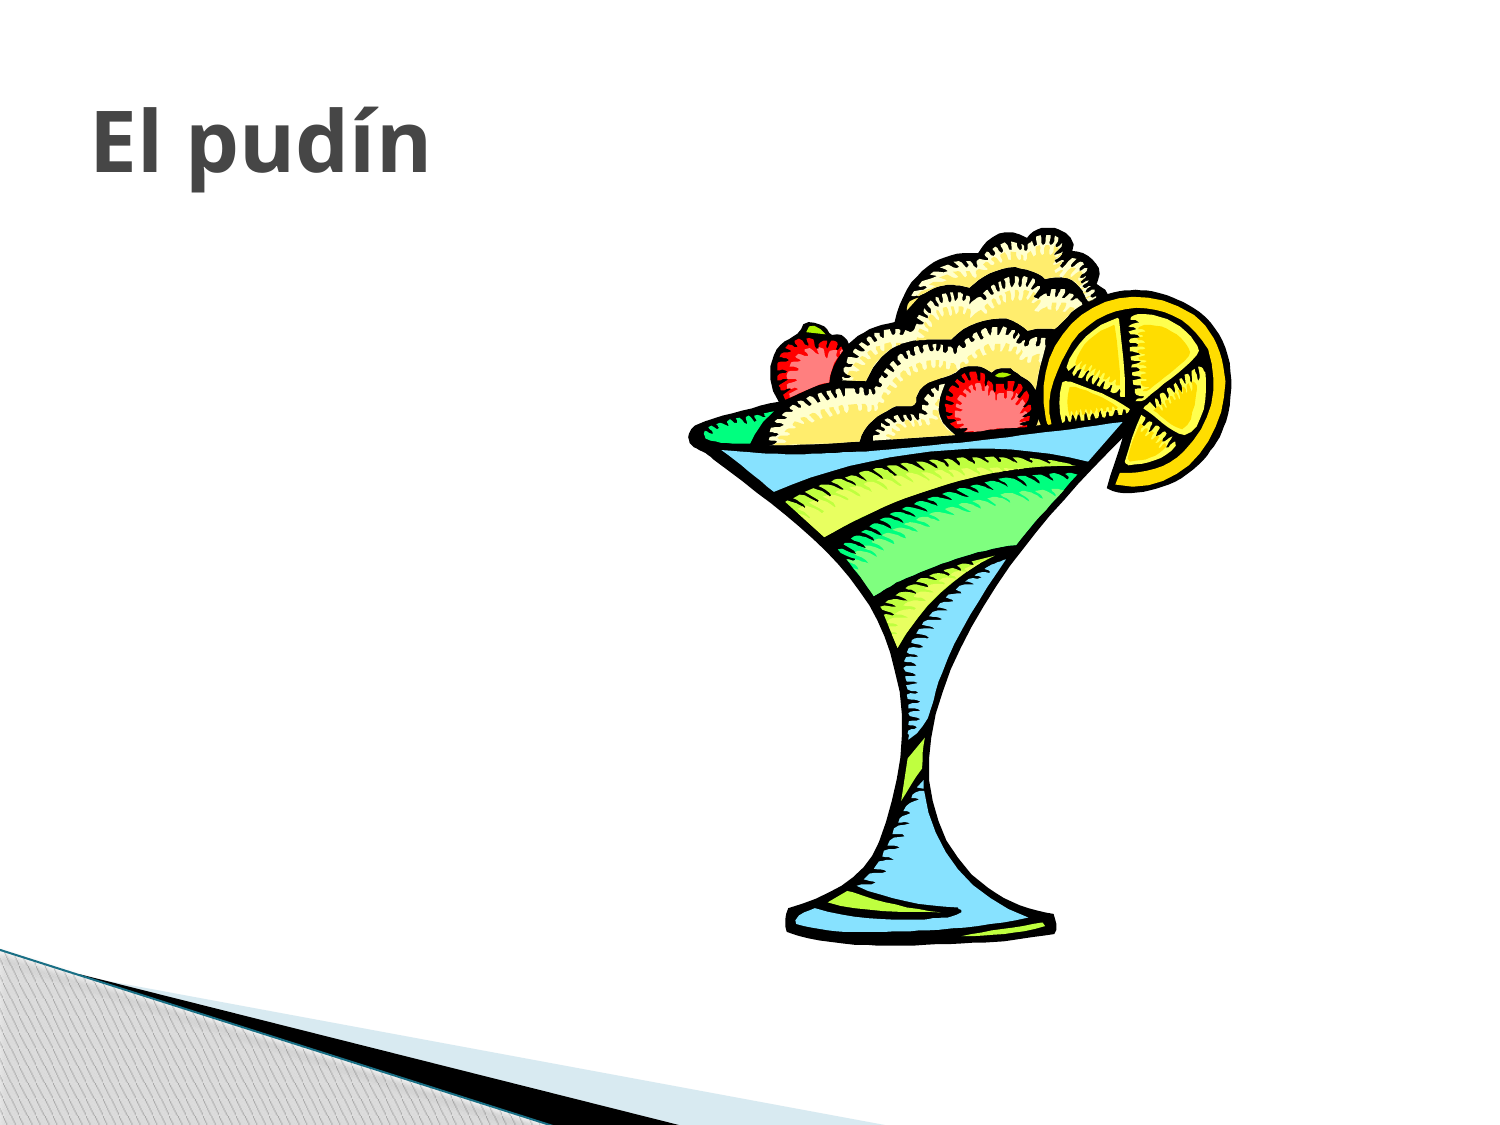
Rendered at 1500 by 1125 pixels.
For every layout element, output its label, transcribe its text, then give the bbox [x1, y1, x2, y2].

picture [687, 224, 1232, 947]
title El pudín [75, 45, 1425, 233]
